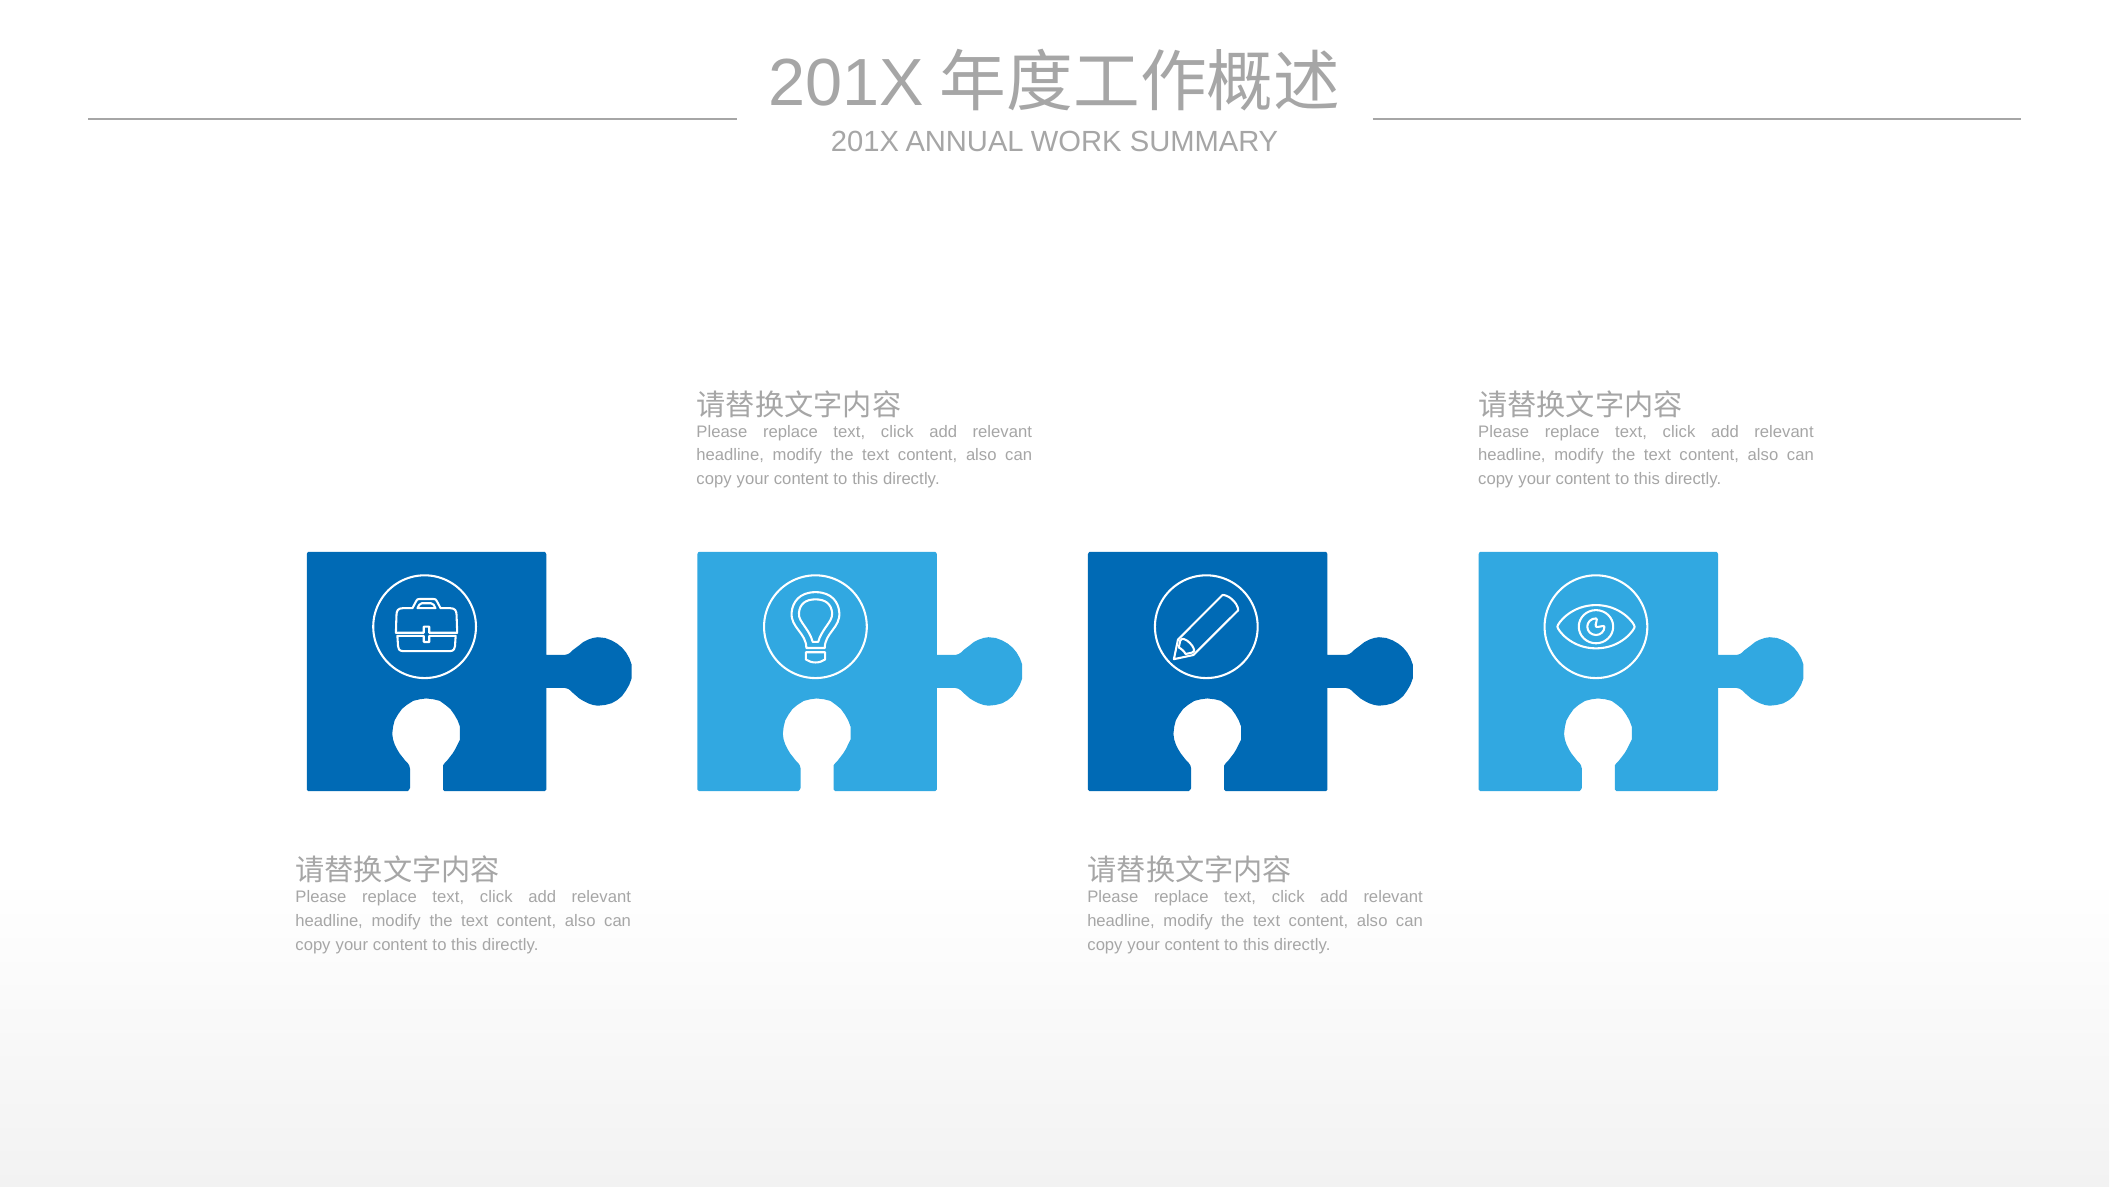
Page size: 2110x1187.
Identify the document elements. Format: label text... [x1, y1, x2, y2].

text_box 201X ANNUAL WORK SUMMARY [824, 122, 1285, 158]
text_box Please replace text, click add relevant headline, modify the text content, also can copy your content to this directly. [1478, 416, 1815, 489]
text_box Please replace text, click add relevant headline, modify the text content, also can copy your content to this directly. [1087, 882, 1424, 954]
text_box 请替换文字内容 [1087, 844, 1353, 882]
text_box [1154, 575, 1258, 679]
text_box 201X年度工作概述 [730, 38, 1379, 119]
text_box [306, 551, 632, 792]
text_box 请替换文字内容 [696, 379, 962, 416]
text_box 请替换文字内容 [295, 844, 561, 882]
text_box [1087, 551, 1413, 792]
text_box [1544, 575, 1648, 679]
text_box Please replace text, click add relevant headline, modify the text content, also can copy your content to this directly. [295, 882, 632, 954]
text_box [764, 575, 867, 679]
text_box [697, 551, 1023, 792]
text_box 请替换文字内容 [1478, 379, 1743, 416]
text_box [373, 575, 476, 679]
text_box [1478, 551, 1804, 792]
text_box Please replace text, click add relevant headline, modify the text content, also can copy your content to this directly. [696, 416, 1033, 489]
